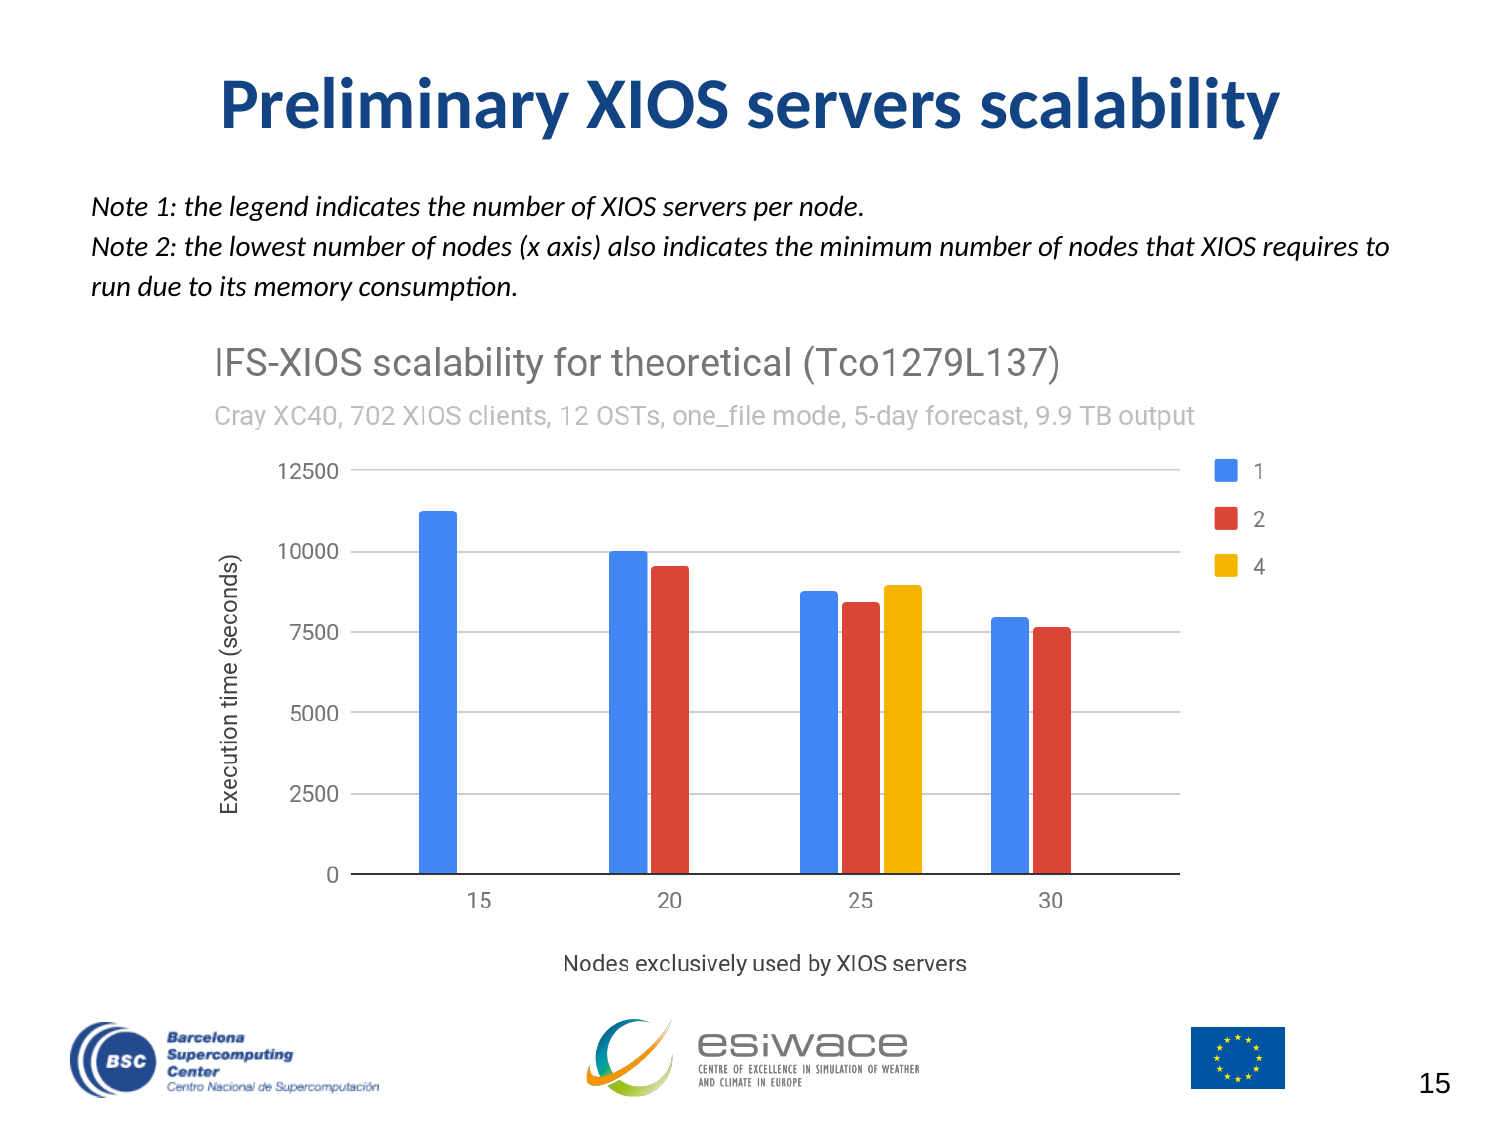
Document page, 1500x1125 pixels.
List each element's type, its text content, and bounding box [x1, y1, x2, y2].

slide_number ‹#› [1403, 1038, 1494, 1125]
list Note 1: the legend indicates the number of XIOS servers per node. Note 2: the lowest number of nodes (x axis) also indicates the minimum number of nodes that XIOS requires to run due to its memory consumption. [76, 174, 1427, 304]
picture [1190, 1027, 1285, 1090]
title Preliminary XIOS servers scalability [76, 35, 1427, 174]
picture [177, 304, 1322, 1013]
picture [580, 1017, 920, 1099]
picture [70, 1022, 379, 1098]
